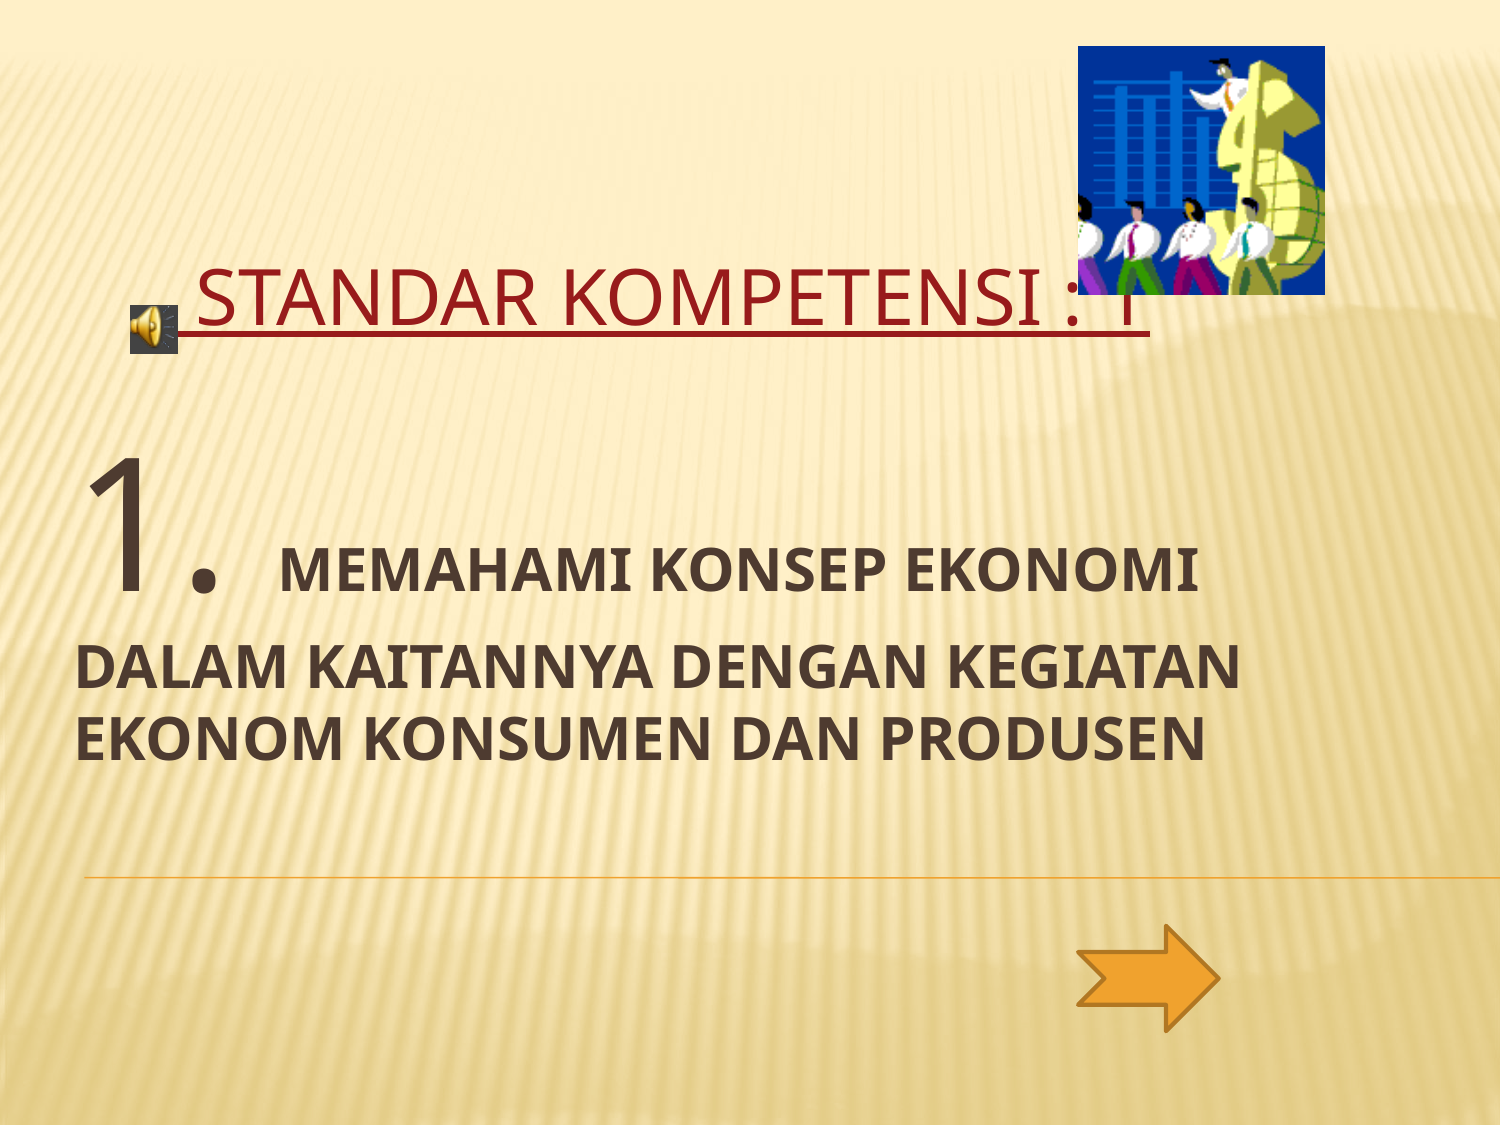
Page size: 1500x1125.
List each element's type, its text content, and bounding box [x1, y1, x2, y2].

subtitle STANDAR KOMPETENSI : 1 [70, 152, 1458, 446]
title 1. Memahami konsep ekonomi dalam kaitannya dengan kegiatan ekonom konsumen dan produsen [58, 398, 1447, 856]
picture [128, 304, 180, 355]
text_box [1076, 923, 1221, 1034]
picture [1077, 46, 1325, 295]
